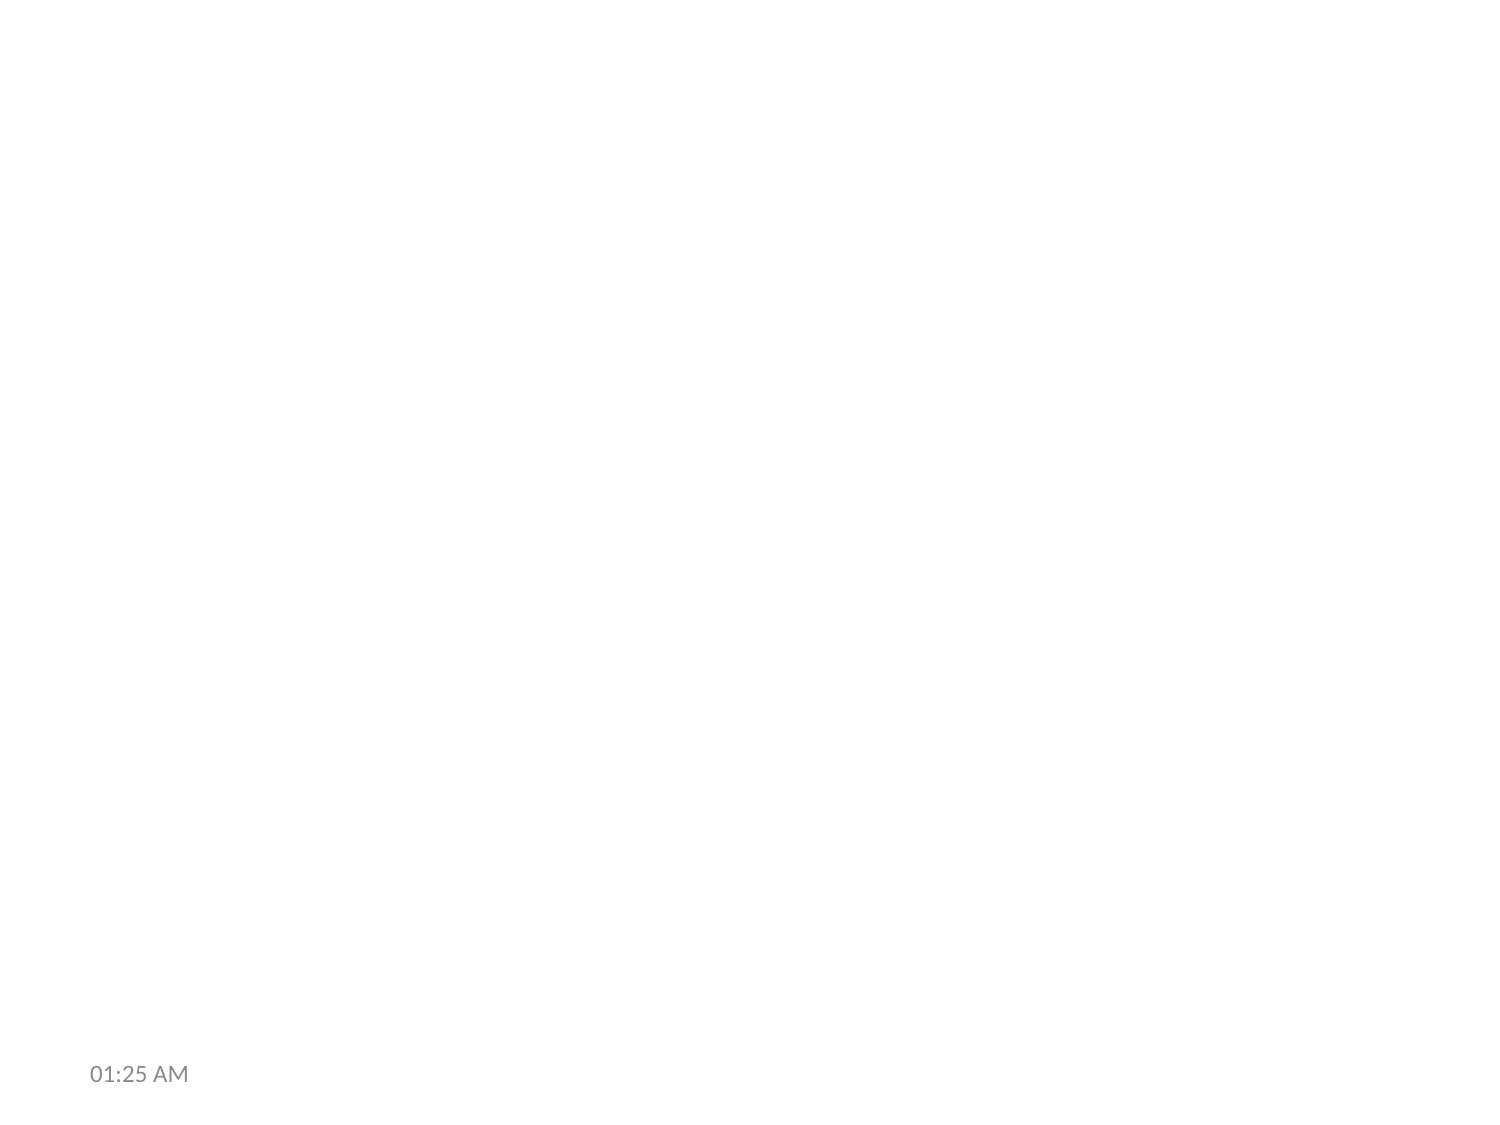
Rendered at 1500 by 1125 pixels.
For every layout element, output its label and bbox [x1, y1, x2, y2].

slide_number [75, 1042, 425, 1103]
